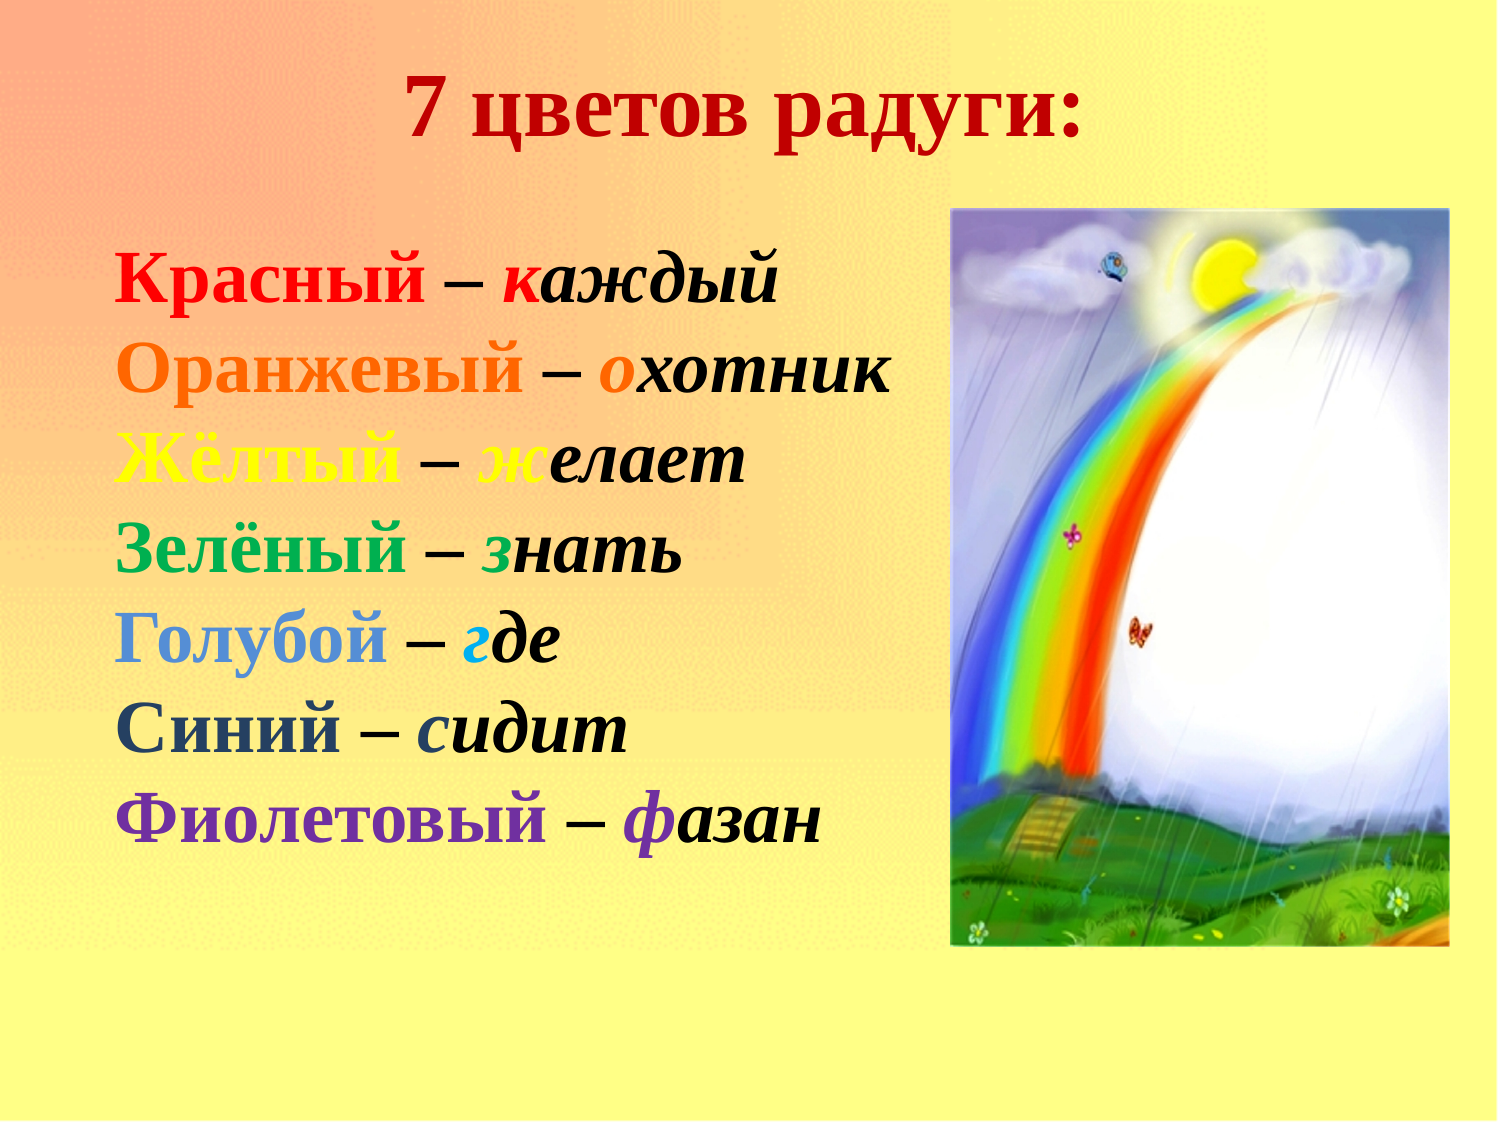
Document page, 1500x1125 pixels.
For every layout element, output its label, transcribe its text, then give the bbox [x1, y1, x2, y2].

text_box Красный – каждый Оранжевый – охотник Жёлтый – желает Зелёный – знать Голубой – где Синий – сидит Фиолетовый – фазан [100, 219, 945, 865]
title 7 цветов радуги: [70, 23, 1421, 176]
picture [0, 0, 1500, 1125]
text_box [81, 914, 1432, 1055]
